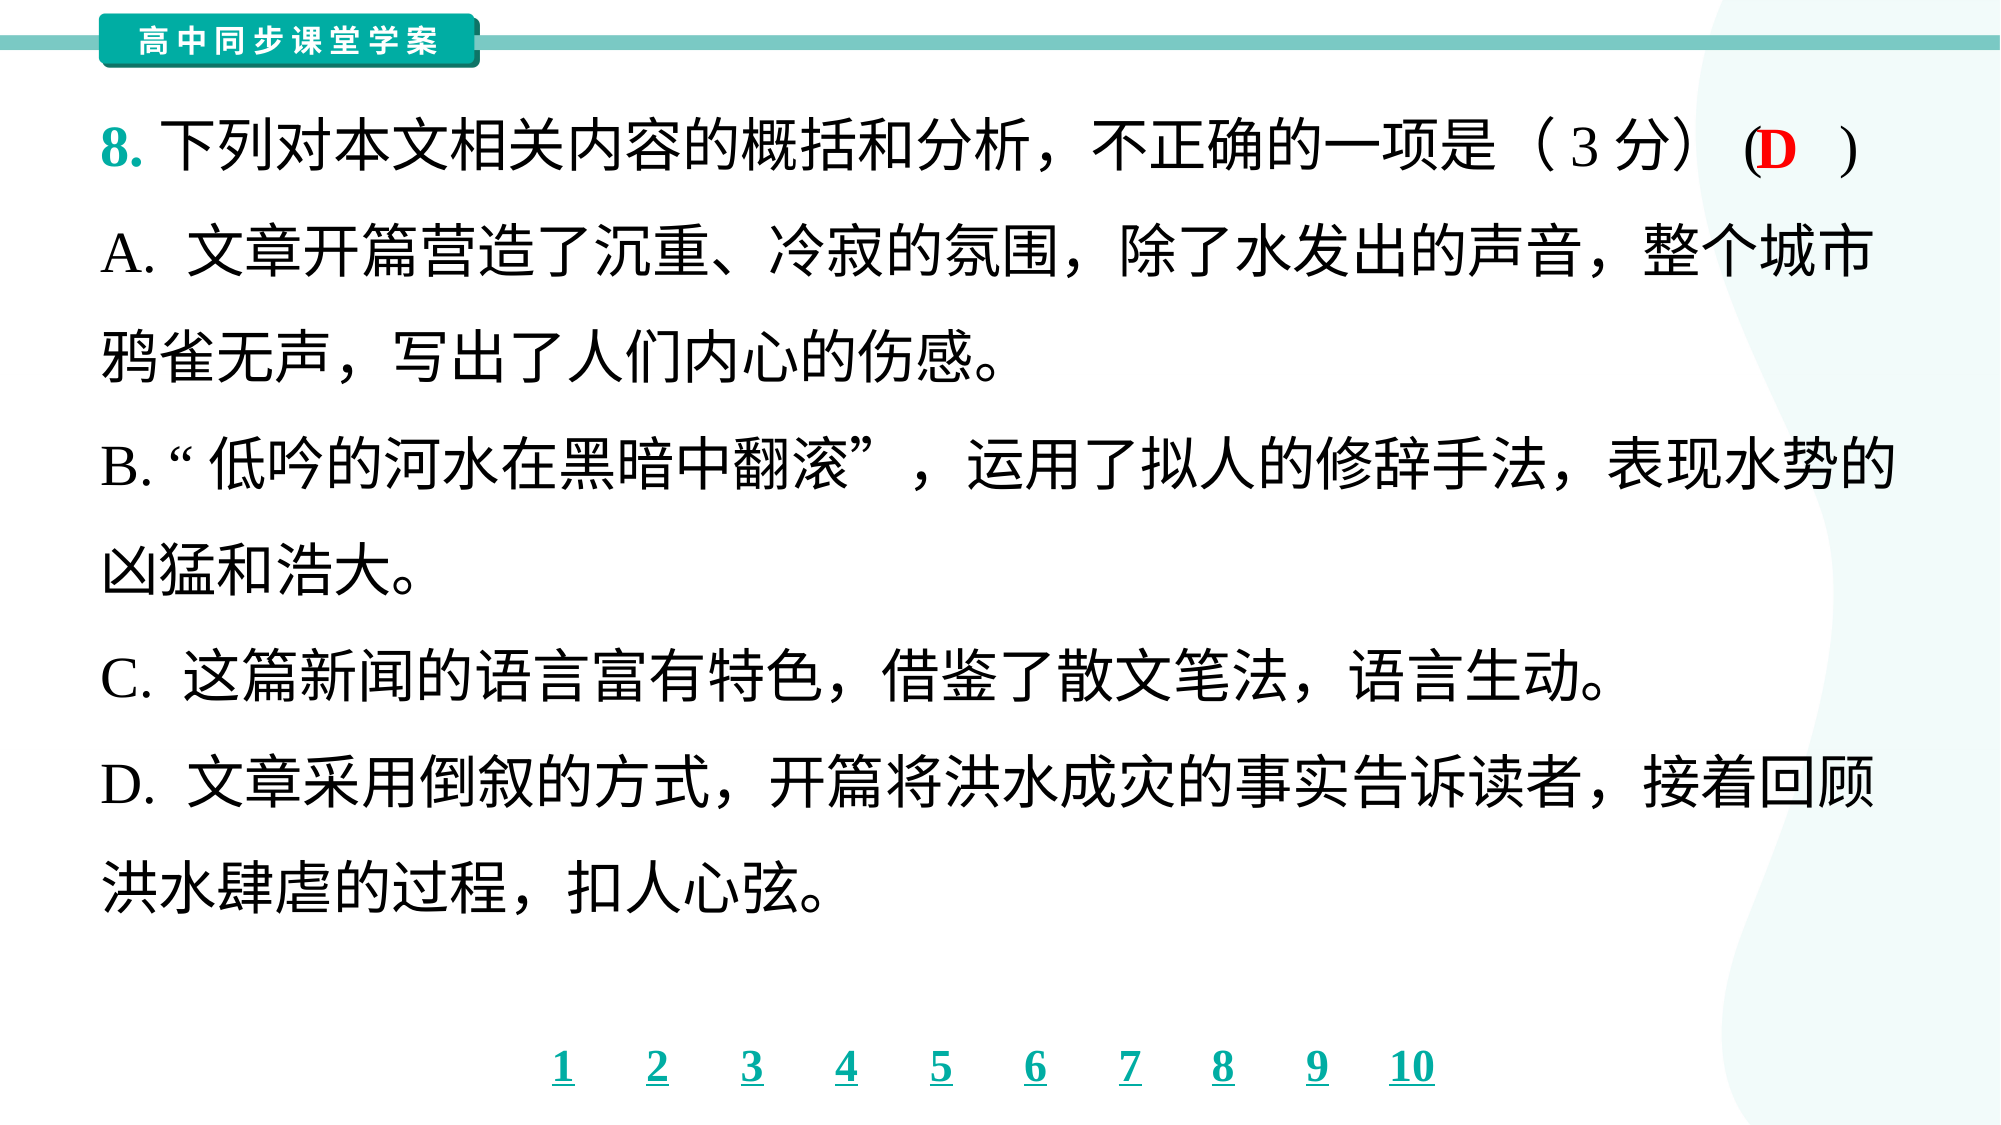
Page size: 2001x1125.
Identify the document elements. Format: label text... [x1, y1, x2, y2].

text_box 8.下列对本文相关内容的概括和分析，不正确的一项是（3分）( ) [1821, 76, 1899, 177]
picture [0, 0, 2000, 1125]
text_box D [1735, 76, 1821, 177]
text_box 8.下列对本文相关内容的概括和分析，不正确的一项是（3分）( ) [100, 76, 1735, 177]
text_box A. 文章开篇营造了沉重、冷寂的氛围，除了水发出的声音，整个城市 鸦雀无声，写出了人们内心的伤感。 B. “低吟的河水在黑暗中翻滚”，运用了拟人的修辞手法，表现水势的 凶猛和浩大。 C. 这篇新闻的语言富有特色，借鉴了散文笔法，语言生动。 D. 文章采用倒叙的方式，开篇将洪水成灾的事实告诉读者，接着回顾 洪水肆虐的过程，扣人心弦。 [100, 177, 1899, 922]
